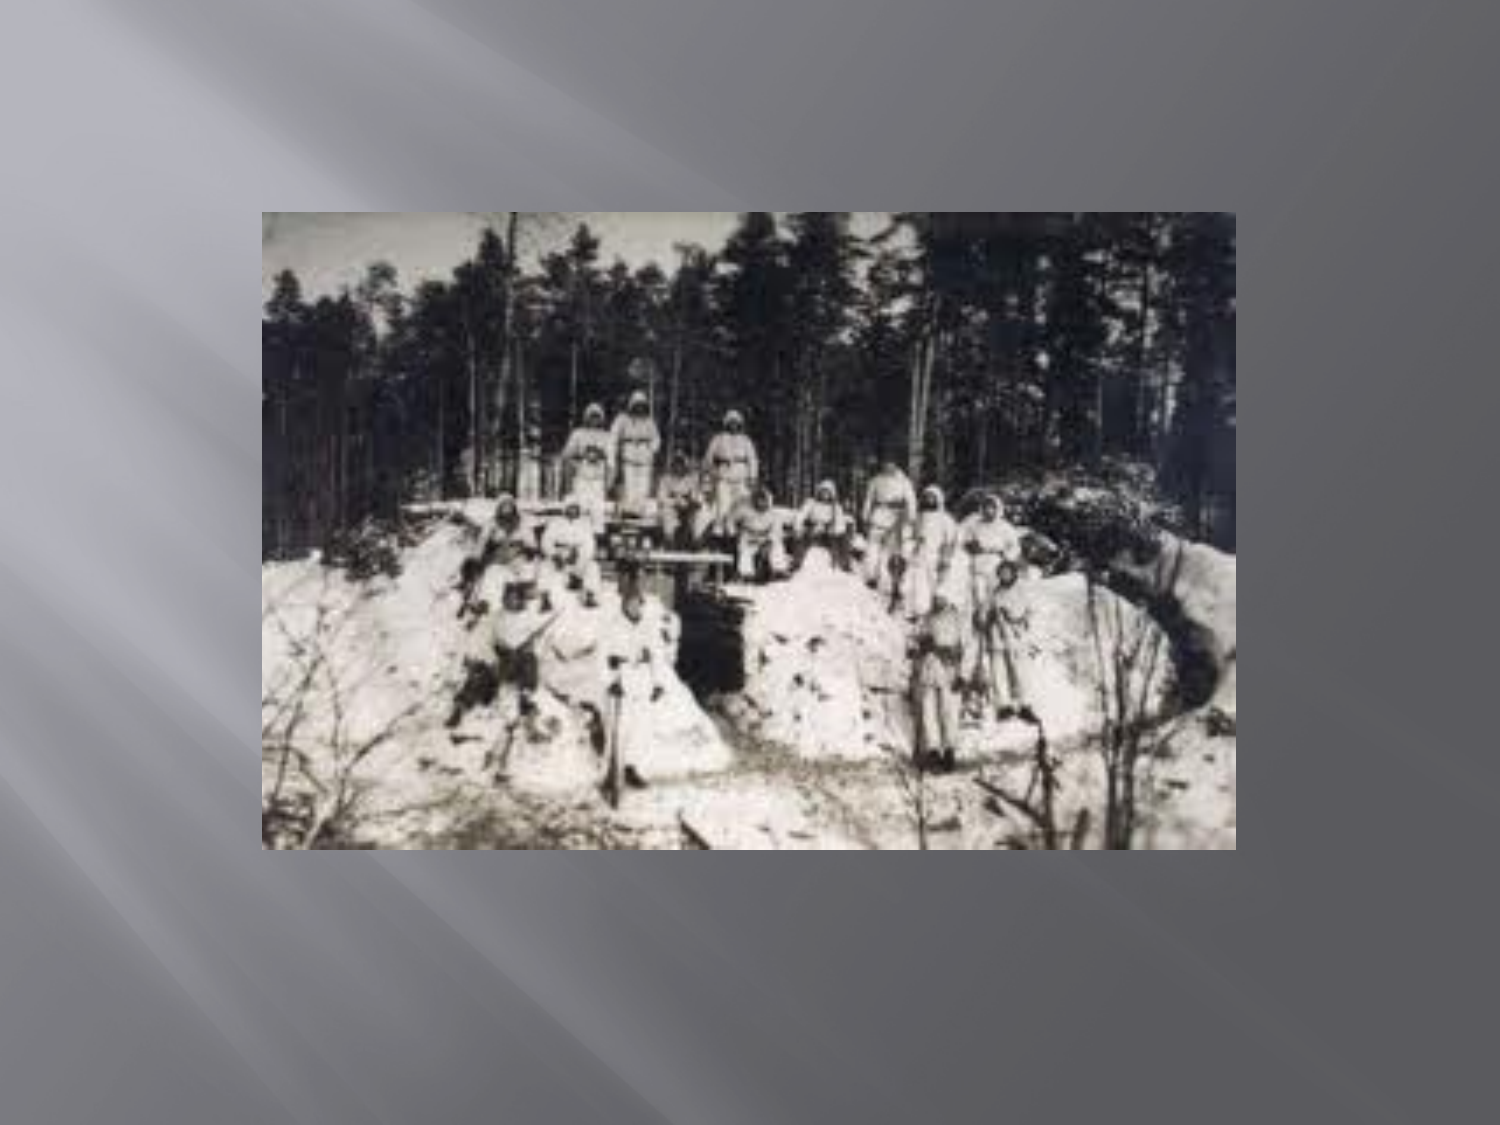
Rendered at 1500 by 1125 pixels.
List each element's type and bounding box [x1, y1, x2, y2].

picture [262, 212, 1236, 850]
